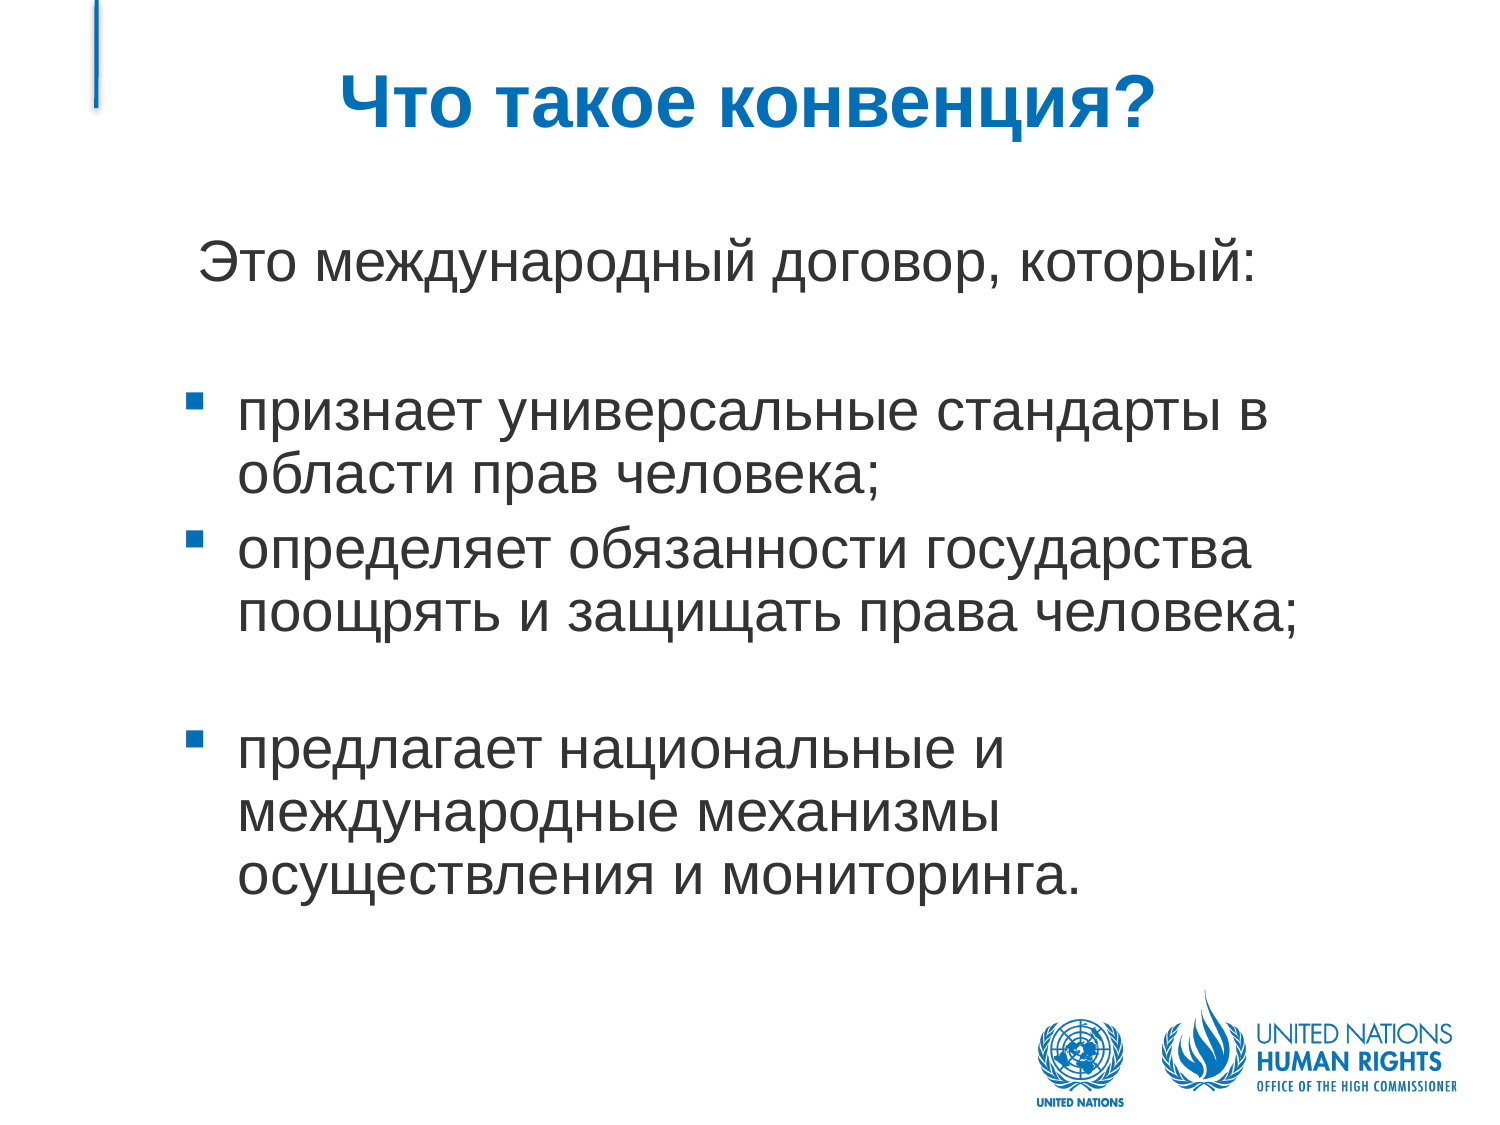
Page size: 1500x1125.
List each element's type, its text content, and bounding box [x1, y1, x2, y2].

picture [1037, 990, 1457, 1107]
title Что такое конвенция? [62, 45, 1437, 224]
text_box Это международный договор, который: признает универсальные стандарты в области прав человека; определяет обязанности государства поощрять и защищать права человека; предлагает национальные и международные механизмы осуществления и мониторинга. [166, 223, 1325, 893]
